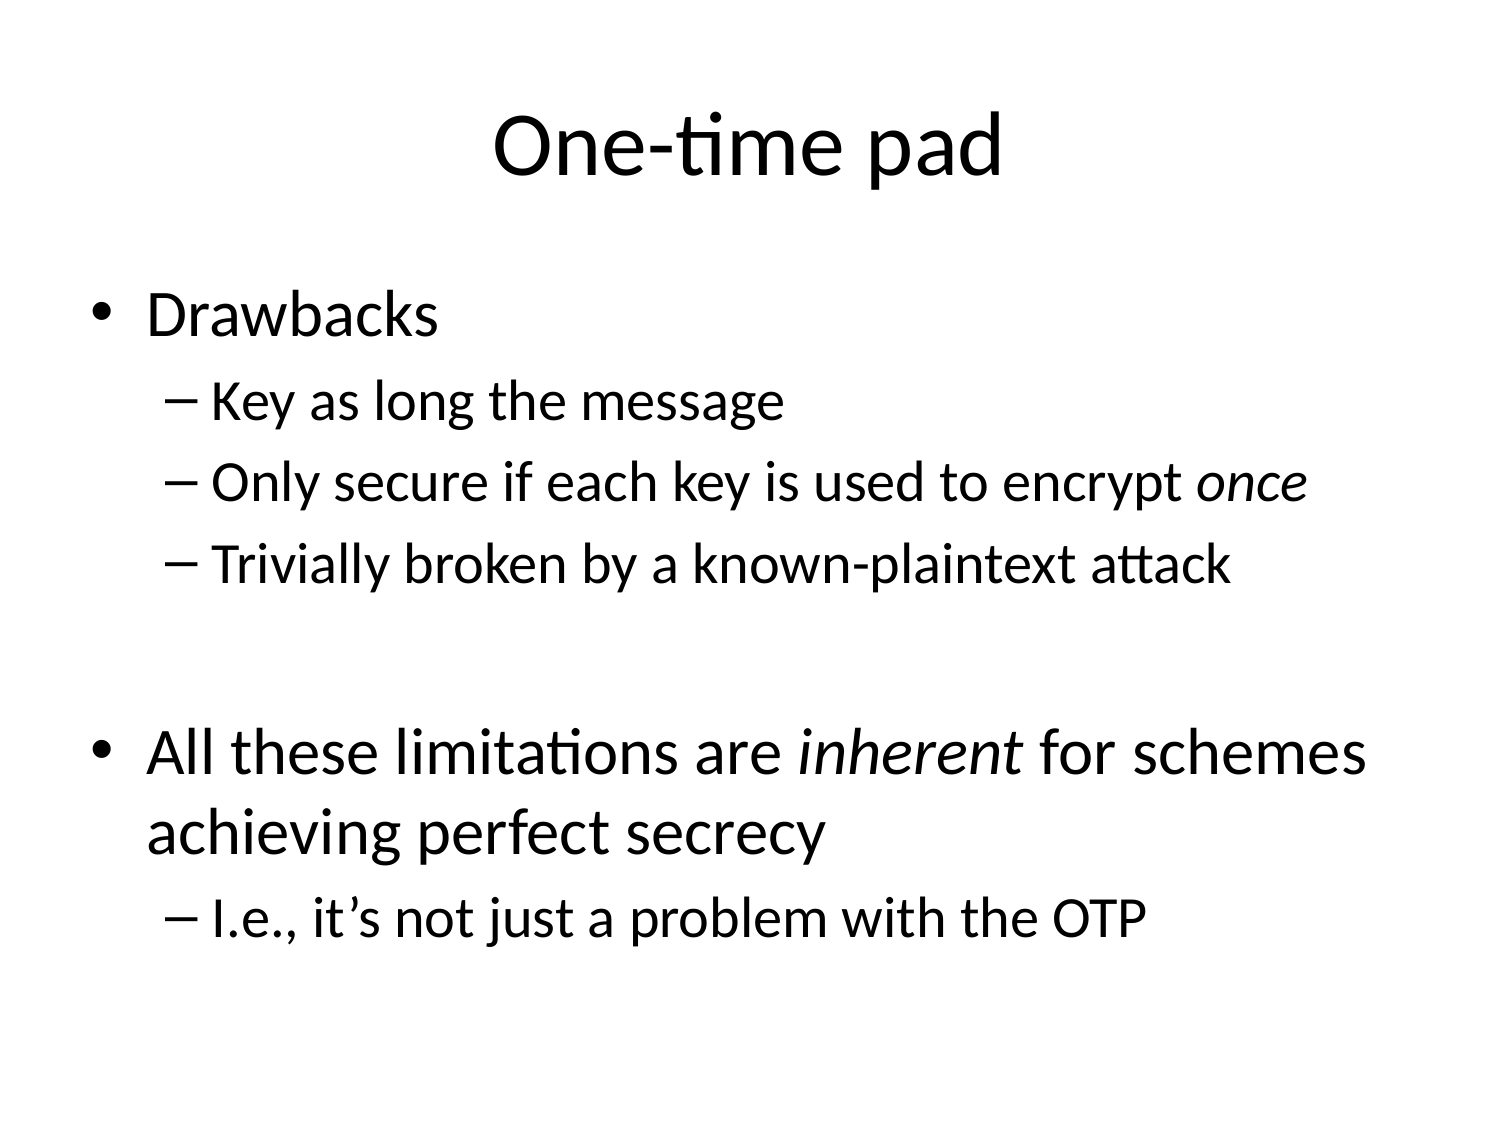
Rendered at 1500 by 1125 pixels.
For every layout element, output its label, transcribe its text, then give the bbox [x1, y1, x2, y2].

title One-time pad [75, 45, 1425, 233]
list Drawbacks Key as long the message Only secure if each key is used to encrypt once Trivially broken by a known-plaintext attack All these limitations are inherent for schemes achieving perfect secrecy I.e., it’s not just a problem with the OTP [75, 262, 1425, 1005]
